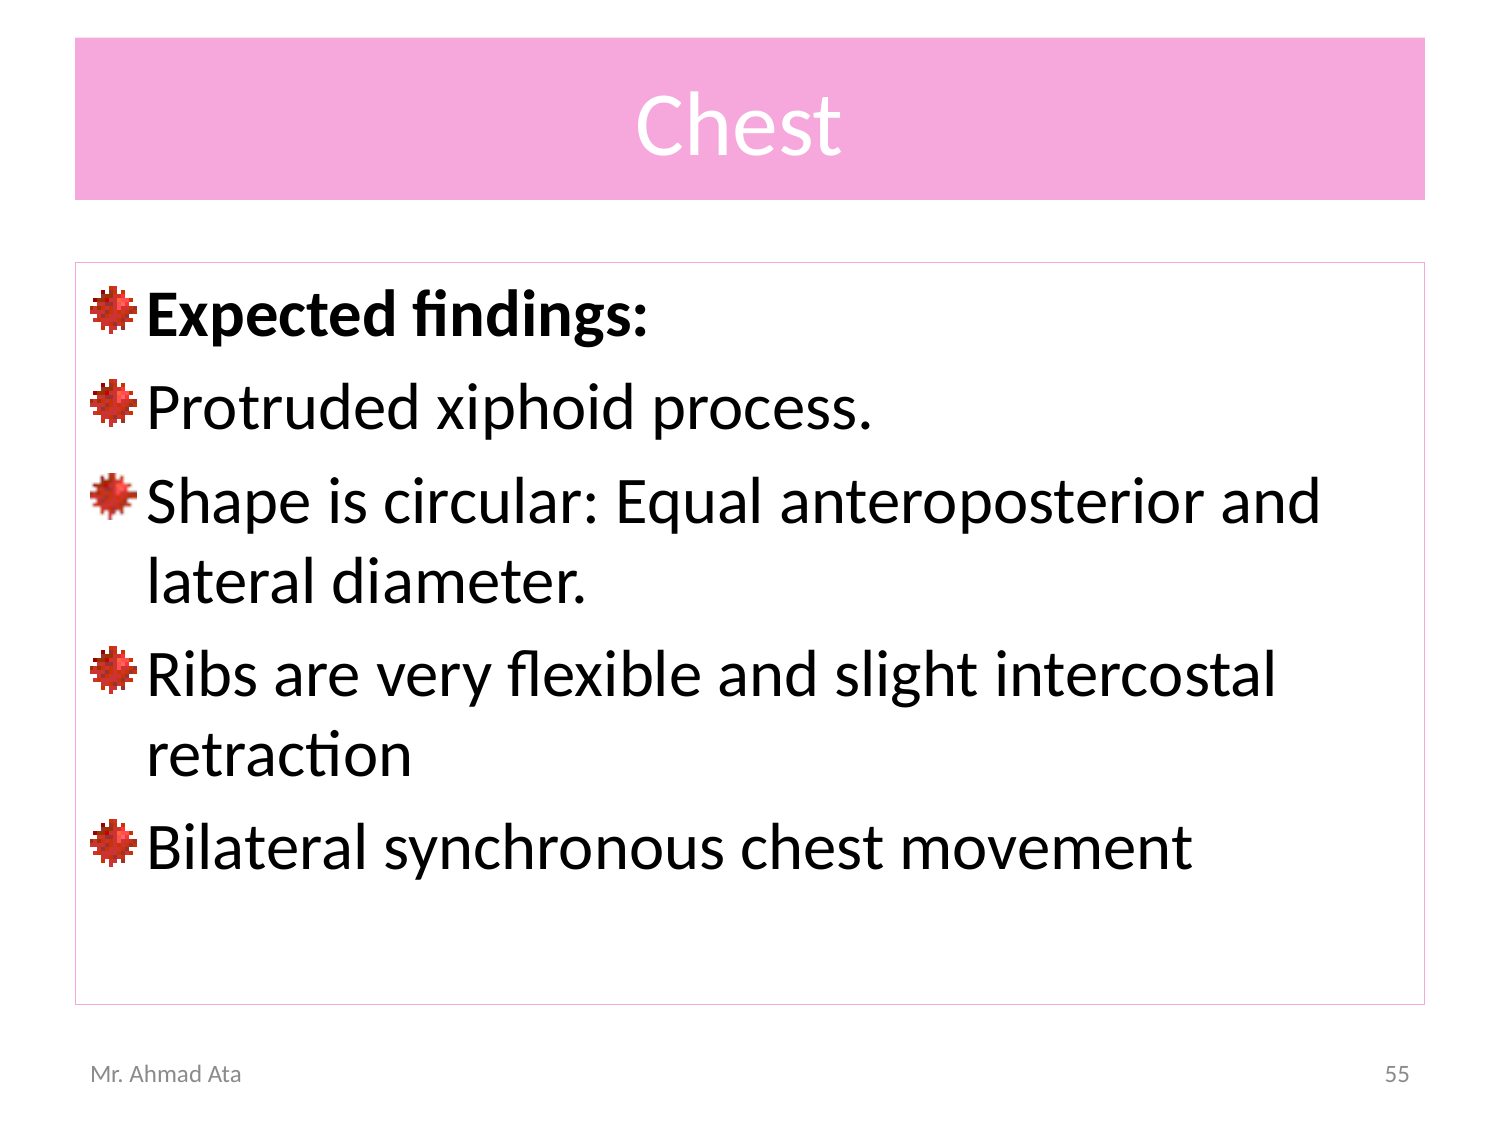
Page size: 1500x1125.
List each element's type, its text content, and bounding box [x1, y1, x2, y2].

picture [90, 646, 137, 694]
picture [90, 379, 137, 427]
picture [90, 473, 137, 520]
slide_number Mr. Ahmad Ata [75, 1042, 425, 1103]
title Chest [75, 37, 1425, 200]
list Expected findings: Protruded xiphoid process. Shape is circular: Equal anteroposterior and lateral diameter. Ribs are very flexible and slight intercostal retraction Bilateral synchronous chest movement [75, 262, 1425, 1005]
picture [90, 286, 137, 334]
slide_number 55 [1074, 1042, 1425, 1103]
picture [90, 819, 137, 867]
